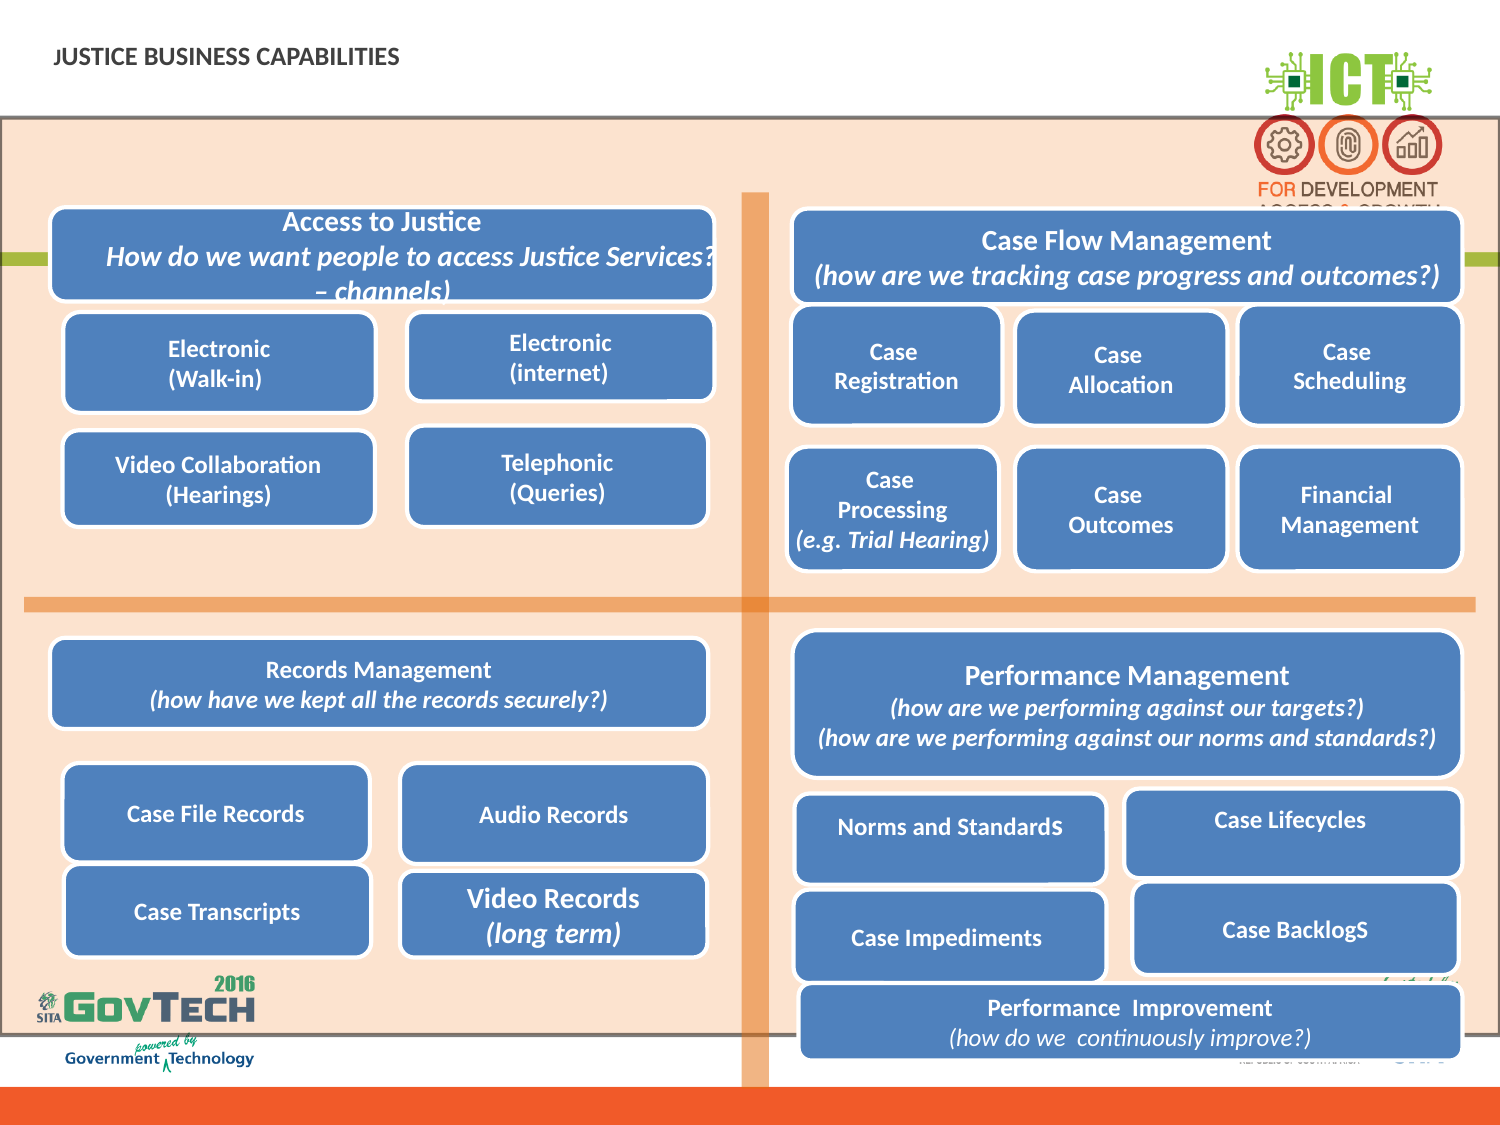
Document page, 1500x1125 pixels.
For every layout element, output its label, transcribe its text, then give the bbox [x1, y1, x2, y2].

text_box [790, 311, 1003, 426]
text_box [49, 637, 709, 730]
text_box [379, 446, 1463, 638]
text_box [741, 647, 769, 1089]
text_box [741, 192, 769, 445]
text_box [62, 673, 371, 863]
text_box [1237, 311, 1463, 426]
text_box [393, 762, 709, 865]
text_box [24, 596, 374, 613]
text_box Norms and Standards [794, 793, 1107, 805]
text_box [63, 870, 372, 994]
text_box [798, 968, 1463, 1083]
text_box [714, 117, 1500, 1035]
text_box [372, 870, 708, 1001]
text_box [1014, 229, 1228, 426]
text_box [792, 806, 1459, 976]
text_box [0, 117, 741, 1035]
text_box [36, 38, 715, 302]
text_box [792, 645, 1463, 779]
title JUSTICE BUSINESS CAPABILITIES [17, 30, 1164, 79]
picture [0, 0, 1500, 117]
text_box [67, 303, 709, 528]
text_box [791, 117, 1463, 305]
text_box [1123, 700, 1463, 808]
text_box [786, 440, 1000, 445]
text_box [1466, 596, 1476, 613]
picture [0, 1035, 1500, 1125]
